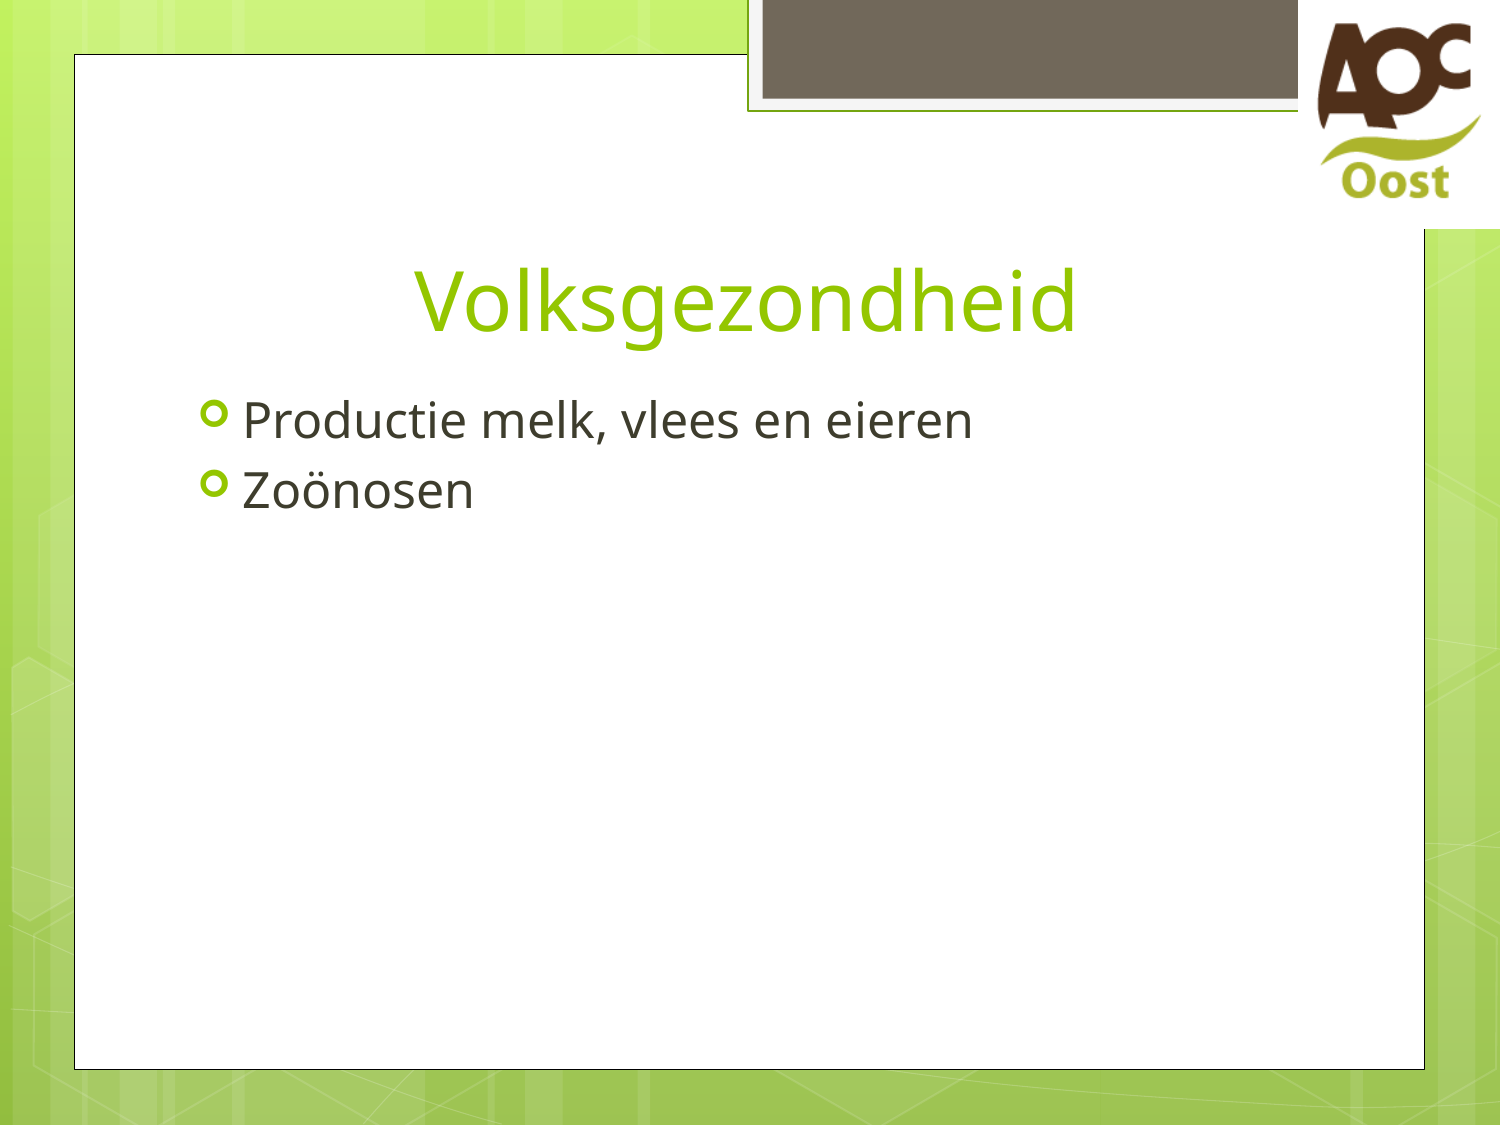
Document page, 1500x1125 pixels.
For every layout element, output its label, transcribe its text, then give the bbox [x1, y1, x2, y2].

picture [1298, 0, 1500, 229]
title Volksgezondheid [171, 168, 1324, 357]
list Productie melk, vlees en eieren Zoönosen [171, 381, 1283, 957]
